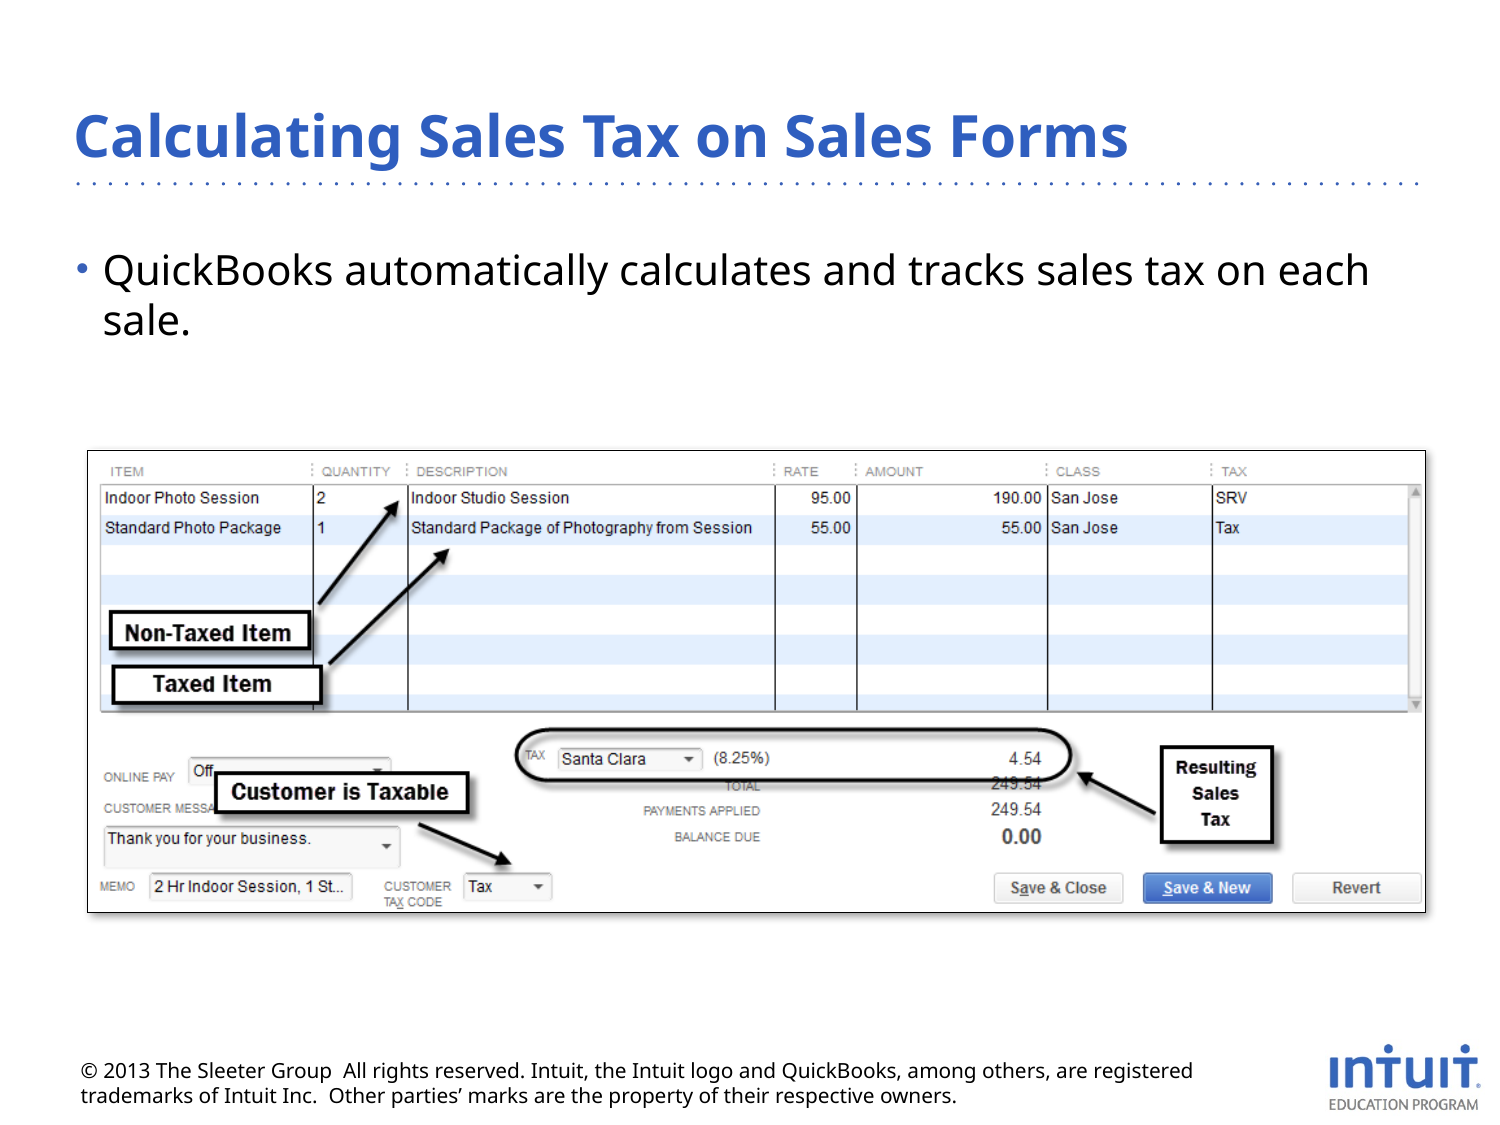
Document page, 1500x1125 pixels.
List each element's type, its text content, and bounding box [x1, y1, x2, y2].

list QuickBooks automatically calculates and tracks sales tax on each sale. [75, 235, 1424, 1012]
title Calculating Sales Tax on Sales Forms [73, 62, 1424, 169]
picture [1325, 1039, 1485, 1116]
picture [87, 449, 1426, 913]
